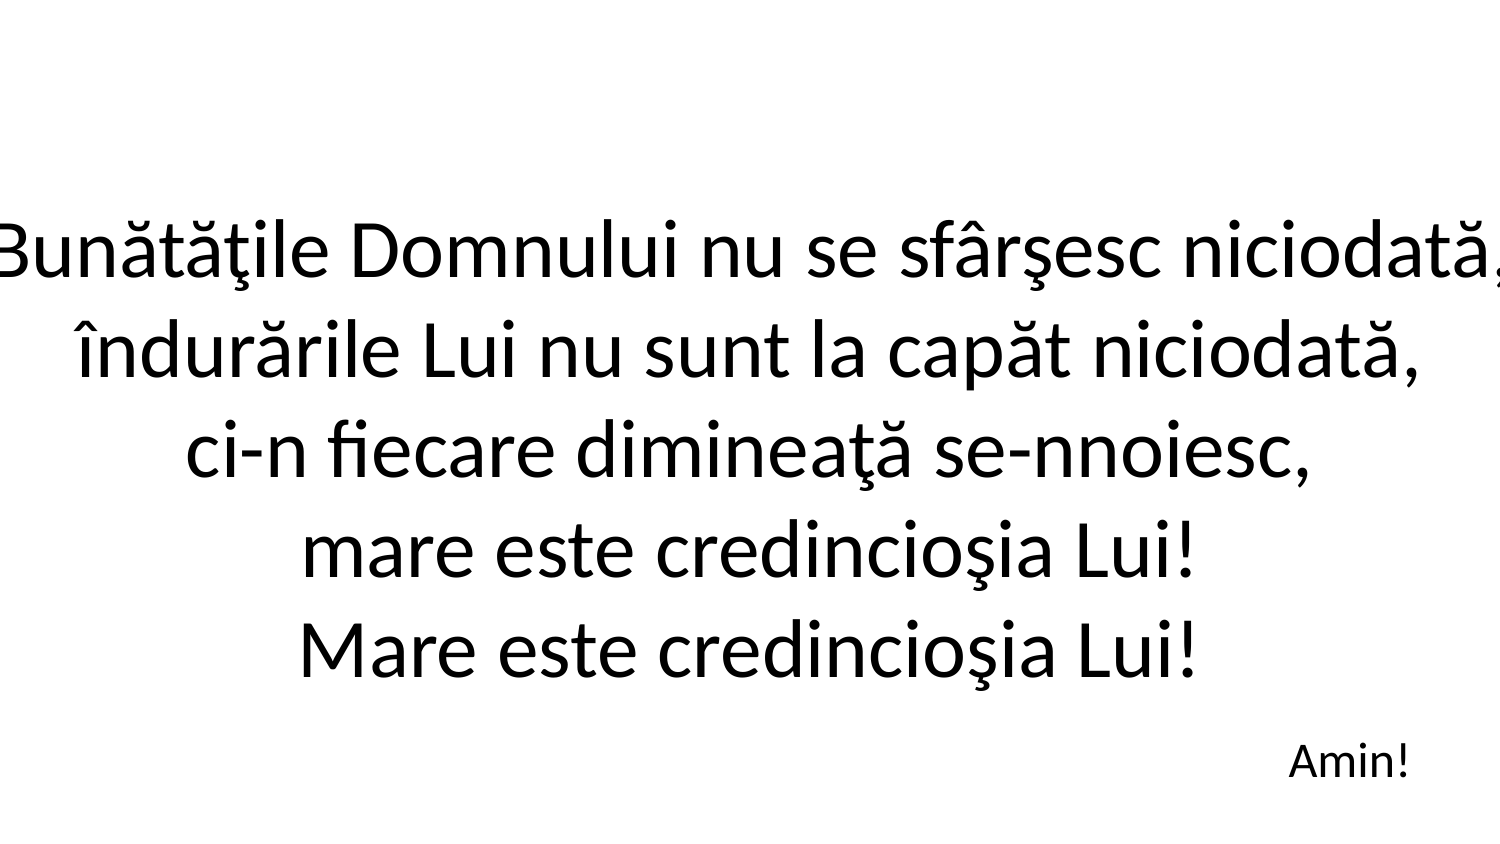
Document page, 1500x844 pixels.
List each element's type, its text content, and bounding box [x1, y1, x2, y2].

text_box Bunătăţile Domnului nu se sfârşesc niciodată, îndurările Lui nu sunt la capăt niciodată, ci-n fiecare dimineaţă se-nnoiesc, mare este credincioşia Lui! Mare este credincioşia Lui! [0, 142, 1500, 702]
text_box Amin! [1273, 674, 1427, 795]
